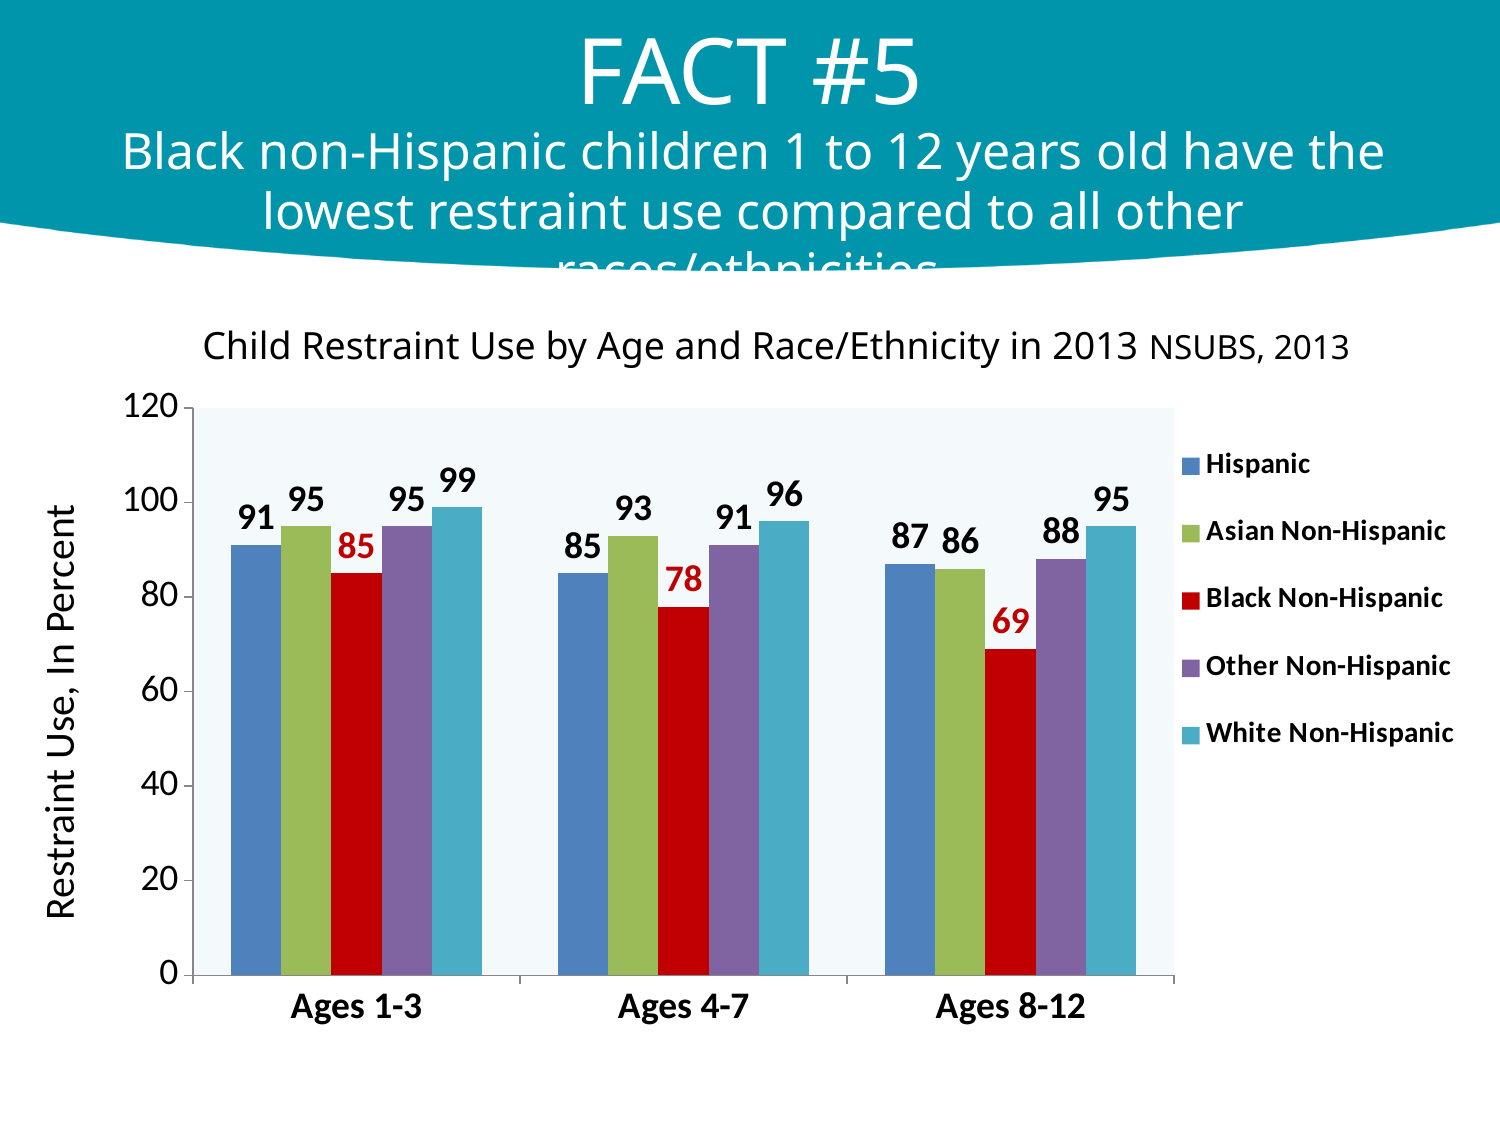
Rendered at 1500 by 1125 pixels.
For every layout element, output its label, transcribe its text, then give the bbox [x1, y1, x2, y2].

title FACT #5 [75, 0, 1425, 112]
chart [87, 374, 1476, 1051]
text_box Child Restraint Use by Age and Race/Ethnicity in 2013 NSUBS, 2013 [187, 314, 1463, 373]
text_box Restraint Use, In Percent [24, 425, 82, 1000]
picture [0, 0, 1500, 1125]
text_box Black non-Hispanic children 1 to 12 years old have the lowest restraint use compared to all other races/ethnicities. [57, 112, 1450, 308]
